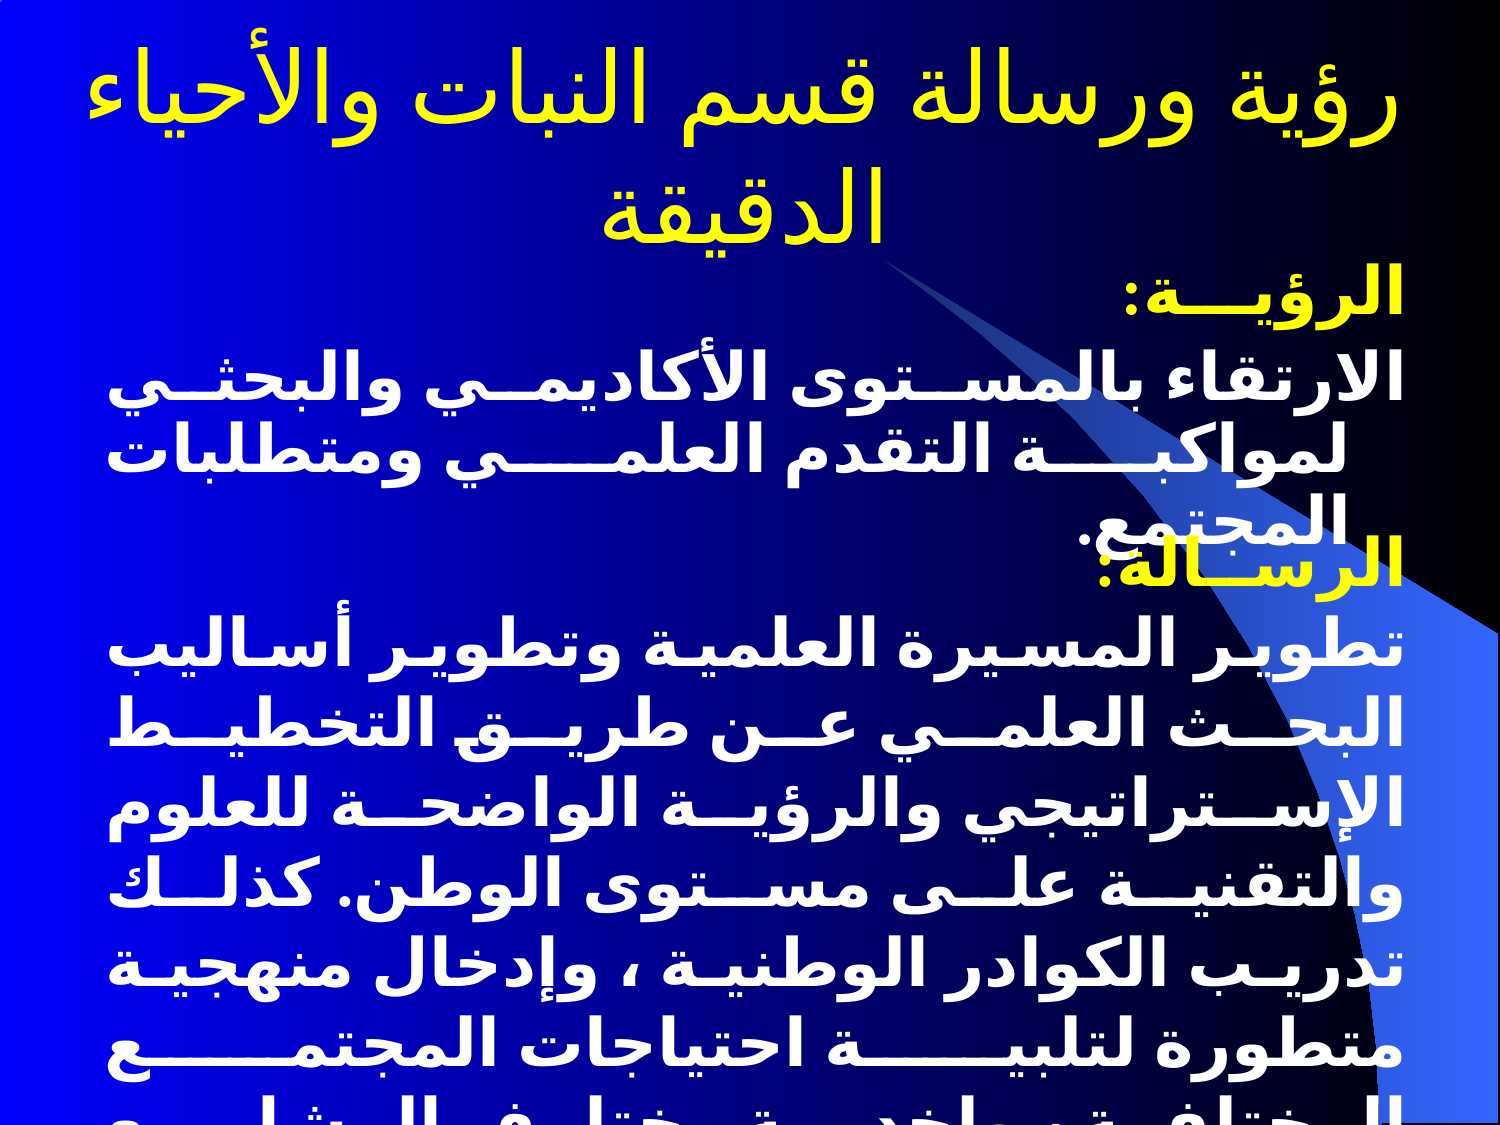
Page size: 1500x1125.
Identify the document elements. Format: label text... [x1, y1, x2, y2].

list الرؤيـــة: الارتقاء بالمستوى الأكاديمي والبحثي لمواكبة التقدم العلمي ومتطلبات المجتمع. [74, 249, 1438, 512]
title رؤية ورسالة قسم النبات والأحياء الدقيقة [49, 62, 1438, 226]
text_box الرســالة: تطوير المسيرة العلمية وتطوير أساليب البحث العلمي عن طريق التخطيط الإستراتيجي والرؤية الواضحة للعلوم والتقنية على مستوى الوطن. كذلك تدريب الكوادر الوطنية ، وإدخال منهجية متطورة لتلبية احتياجات المجتمع المختلفة ، ولخدمة مختلف المشاريع البحثية والإنمائية بالمجتمع. [74, 512, 1438, 1038]
